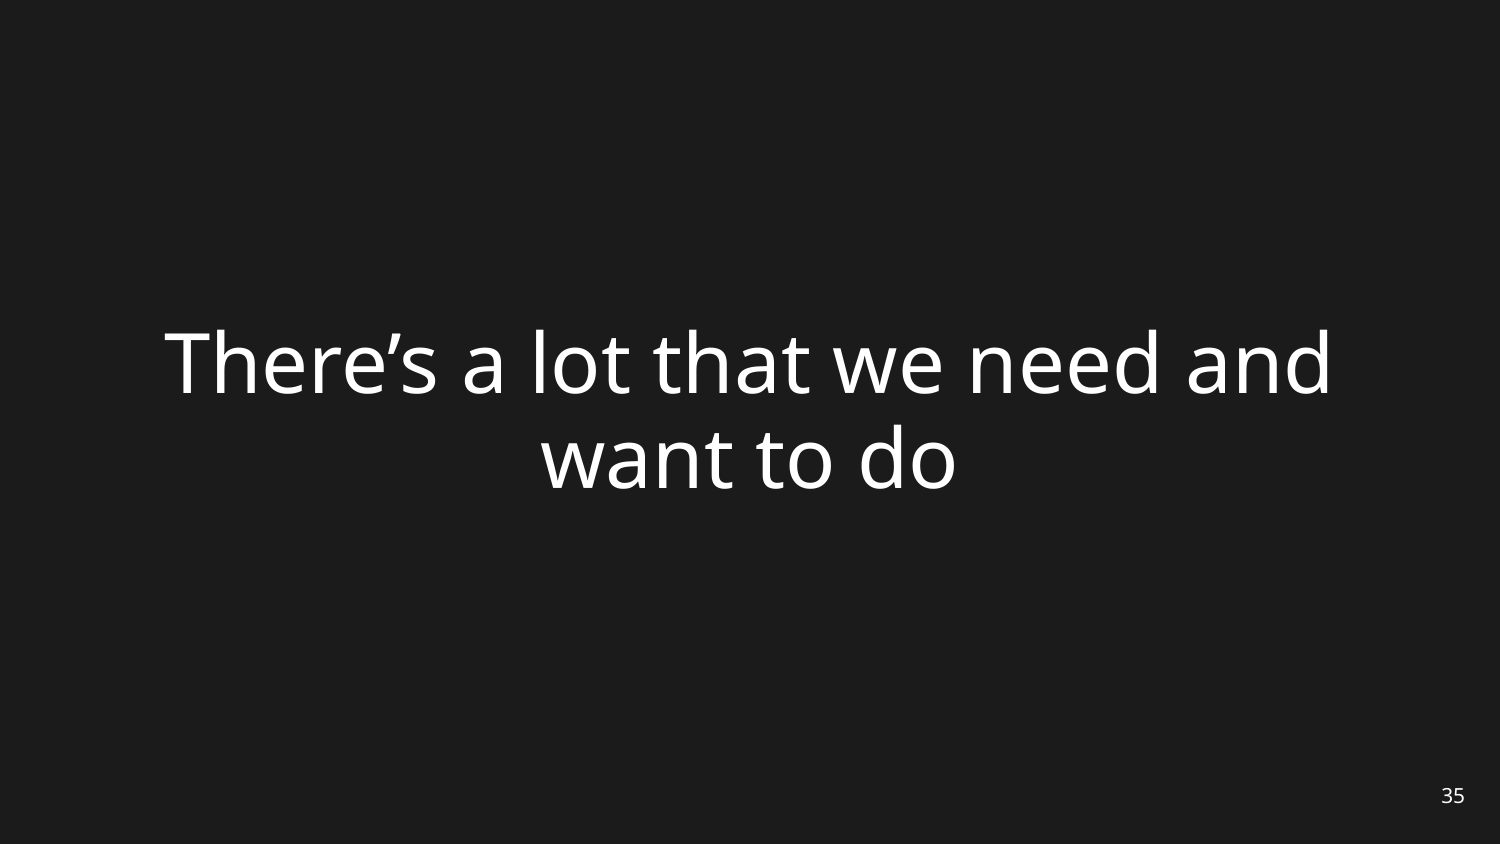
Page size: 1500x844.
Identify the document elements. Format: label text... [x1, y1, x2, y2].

slide_number 35 [1389, 764, 1480, 830]
title There’s a lot that we need and want to do [51, 72, 1449, 753]
